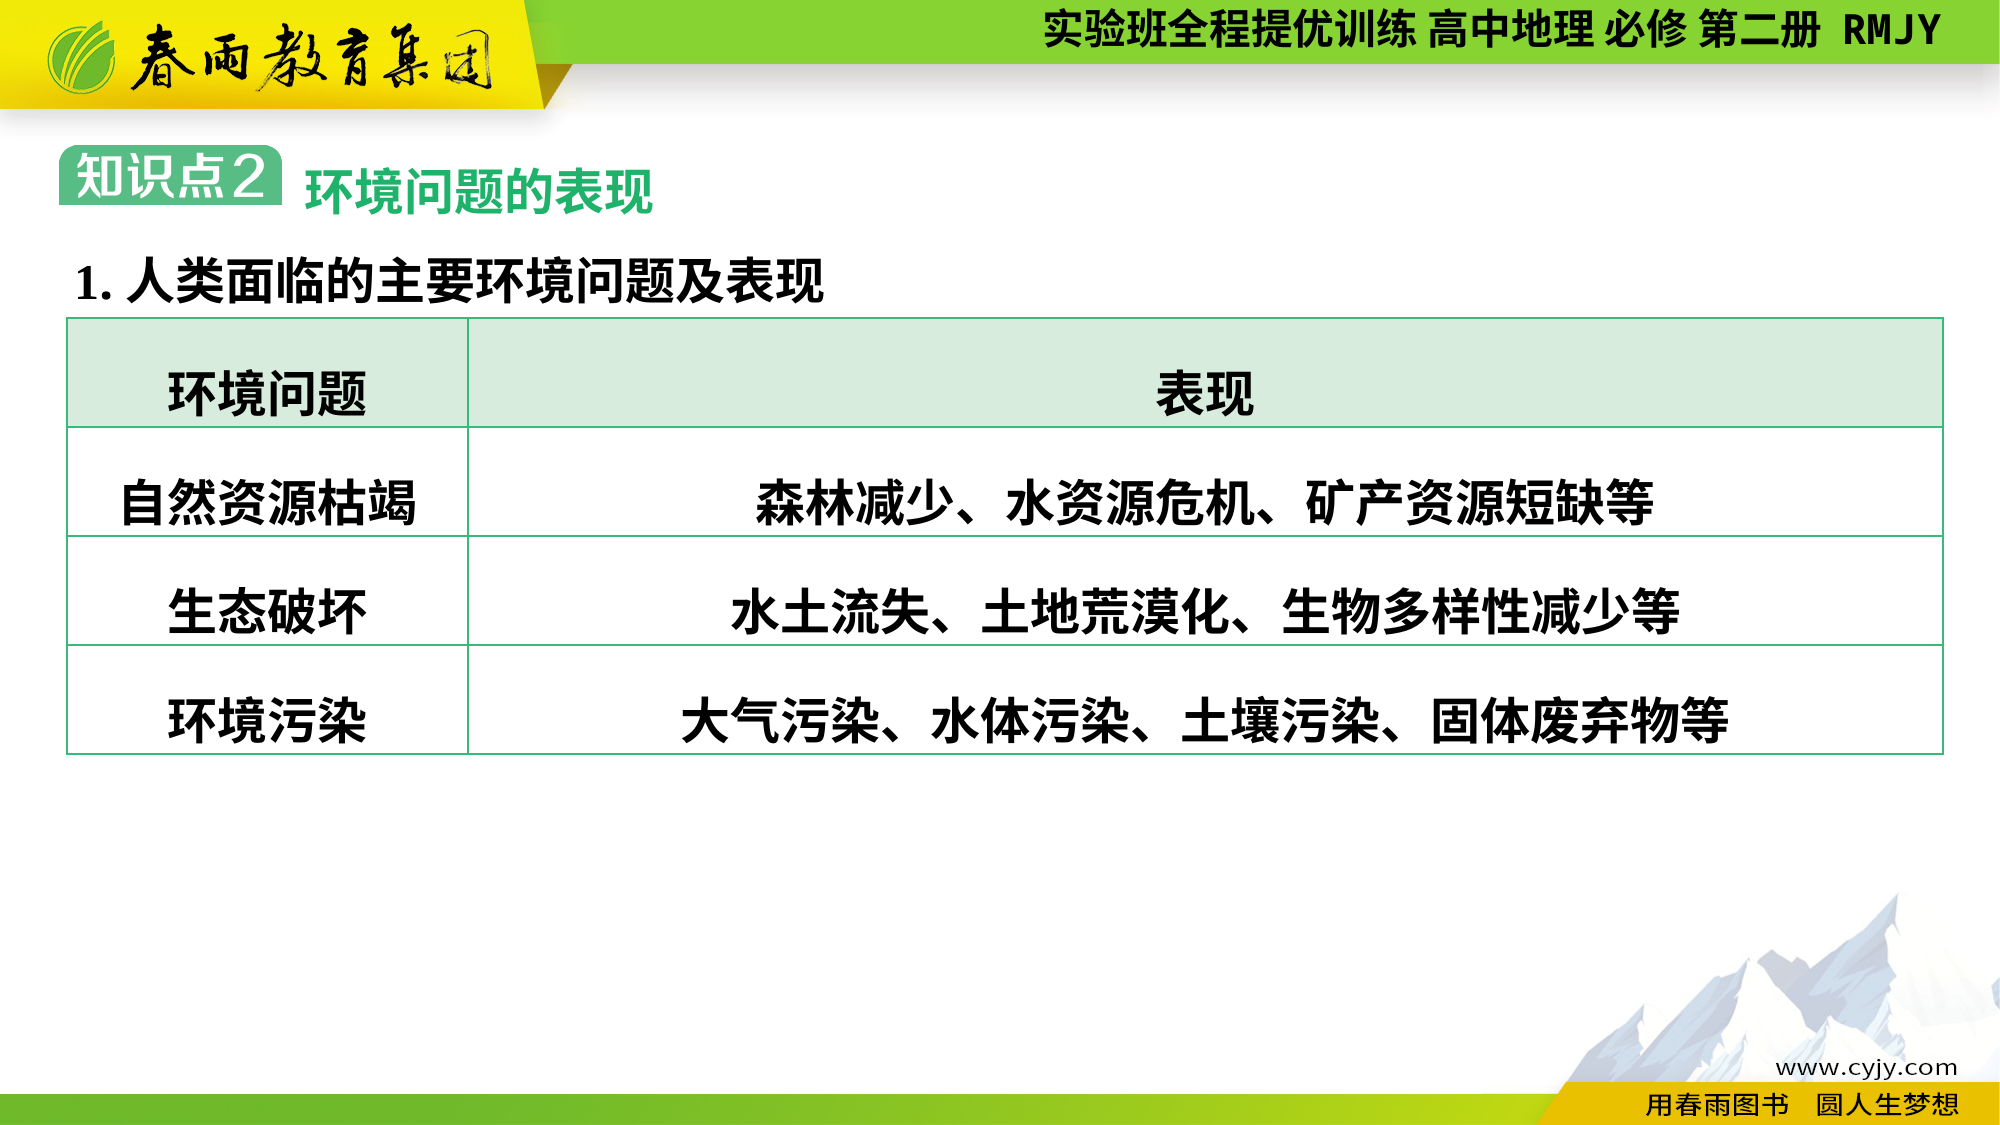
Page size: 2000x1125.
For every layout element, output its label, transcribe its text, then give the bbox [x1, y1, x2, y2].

picture [0, 0, 2000, 1125]
table_cell 森林减少、水资源危机、矿产资源短缺等 [469, 428, 1942, 535]
table_cell 大气污染、水体污染、土壤污染、固体废弃物等 [469, 646, 1942, 753]
table_cell 水土流失、土地荒漠化、生物多样性减少等 [469, 537, 1942, 644]
list 环境问题的表现 1.人类面临的主要环境问题及表现 [59, 122, 1944, 320]
table_cell 生态破坏 [68, 537, 467, 644]
table_cell 环境污染 [68, 646, 467, 753]
table_header 环境问题 [68, 319, 467, 426]
table_cell 自然资源枯竭 [68, 428, 467, 535]
table_header 表现 [469, 319, 1942, 426]
